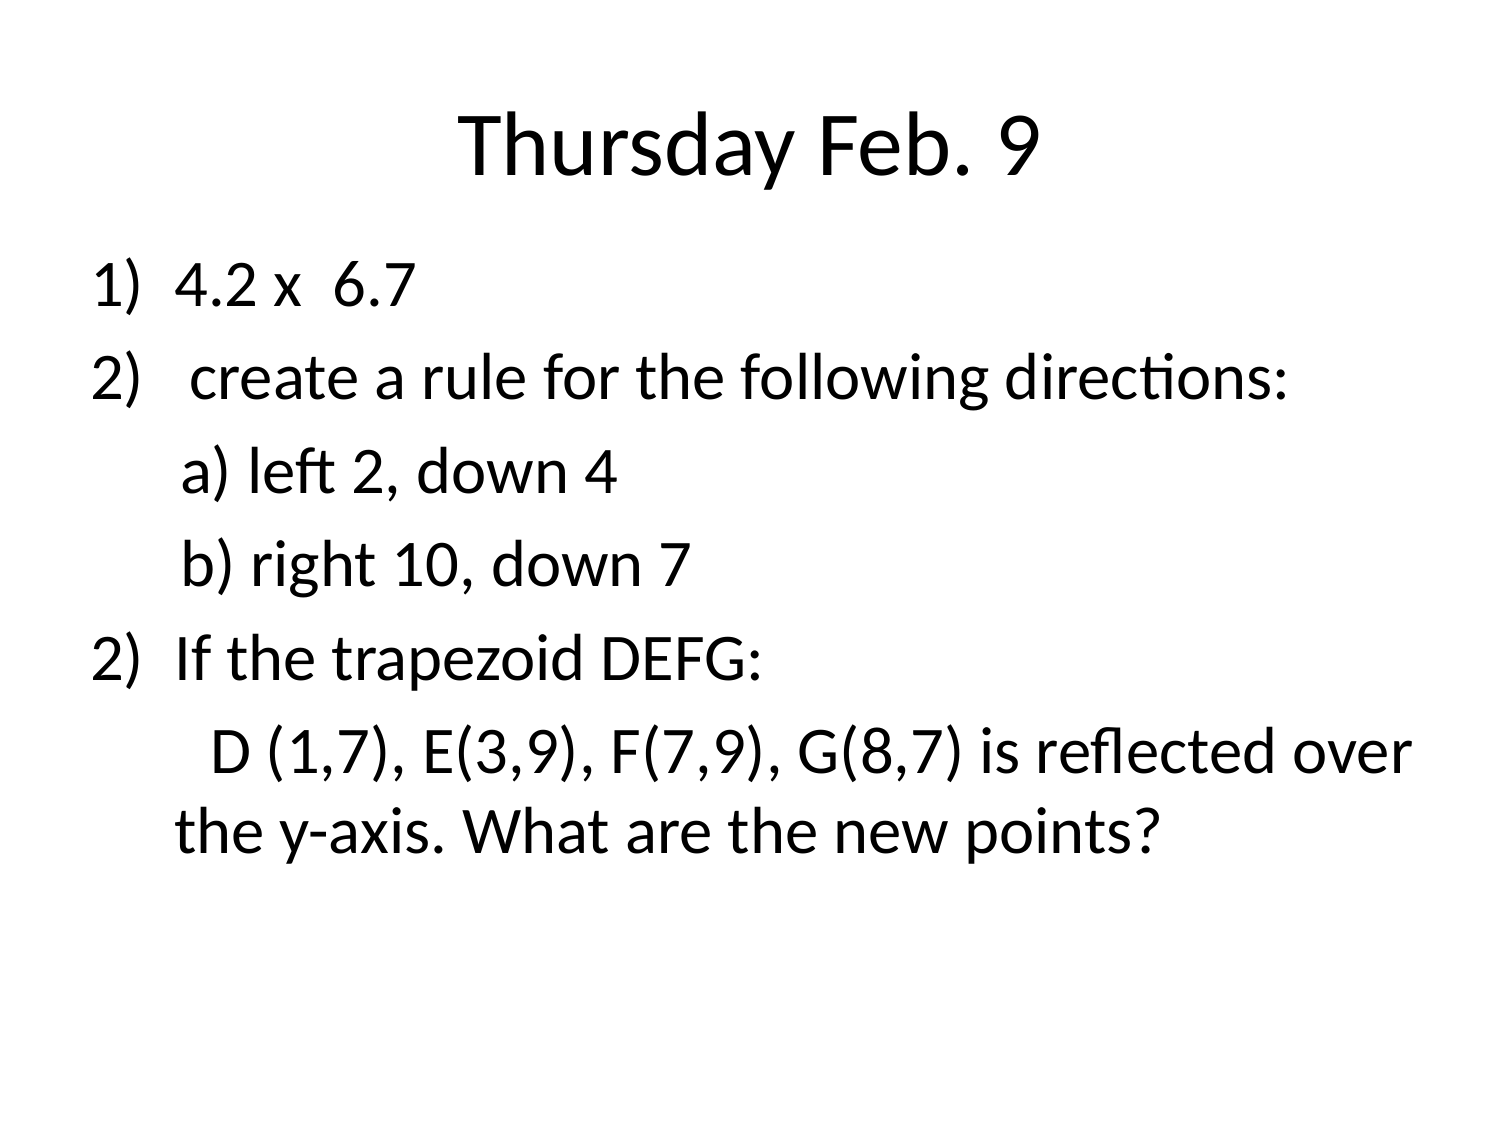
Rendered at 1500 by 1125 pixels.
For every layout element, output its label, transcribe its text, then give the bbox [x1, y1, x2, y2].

list 4.2 x 6.7 create a rule for the following directions: a) left 2, down 4 b) right 10, down 7 If the trapezoid DEFG: D (1,7), E(3,9), F(7,9), G(8,7) is reflected over the y-axis. What are the new points? [75, 232, 1456, 1005]
title Thursday Feb. 9 [75, 45, 1425, 232]
